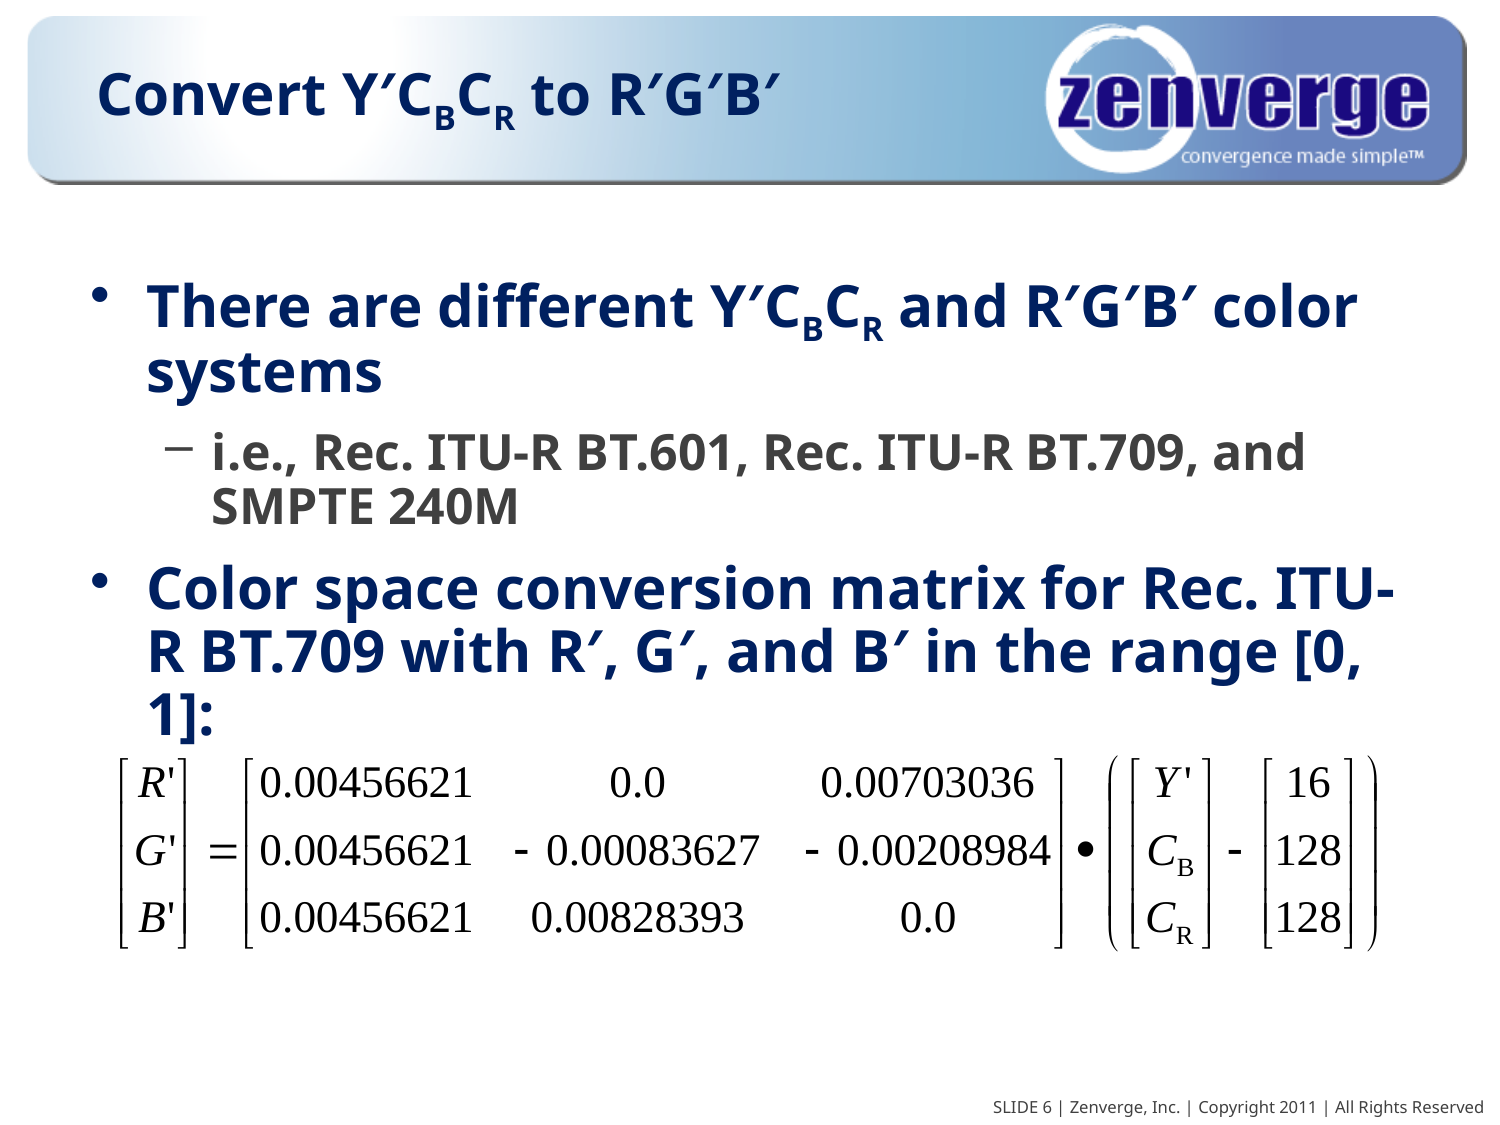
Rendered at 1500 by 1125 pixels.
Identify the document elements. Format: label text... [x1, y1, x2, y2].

title Convert Y′CBCR to R′G′B′ [80, 25, 989, 169]
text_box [109, 744, 1391, 964]
picture [27, 16, 1467, 185]
list There are different Y′CBCR and R′G′B′ color systems i.e., Rec. ITU-R BT.601, Rec. ITU-R BT.709, and SMPTE 240M Color space conversion matrix for Rec. ITU-R BT.709 with R′, G′, and B′ in the range [0, 1]: [74, 262, 1426, 502]
list There are different Y′CBCR and R′G′B′ color systems i.e., Rec. ITU-R BT.601, Rec. ITU-R BT.709, and SMPTE 240M Color space conversion matrix for Rec. ITU-R BT.709 with R′, G′, and B′ in the range [0, 1]: [74, 503, 1426, 725]
